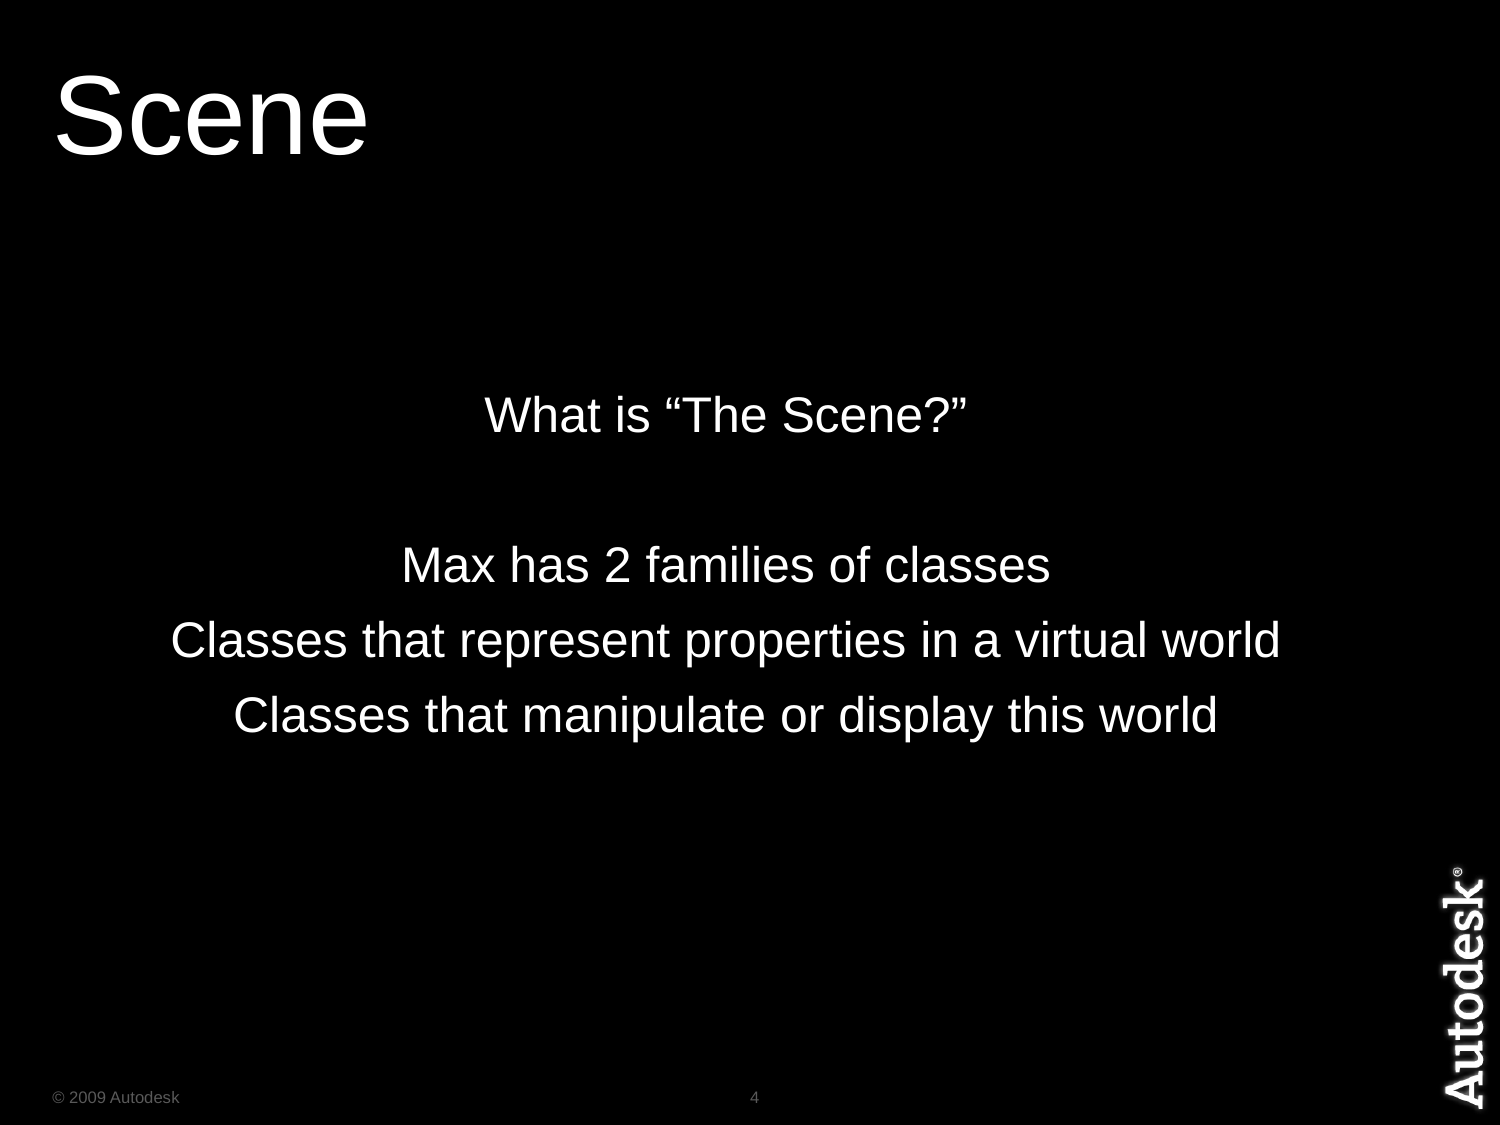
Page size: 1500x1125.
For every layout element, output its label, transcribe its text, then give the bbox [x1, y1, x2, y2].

list What is “The Scene?” Max has 2 families of classes Classes that represent properties in a virtual world Classes that manipulate or display this world [52, 231, 1401, 1073]
picture [1402, 0, 1500, 1125]
title Scene [52, 22, 1401, 211]
